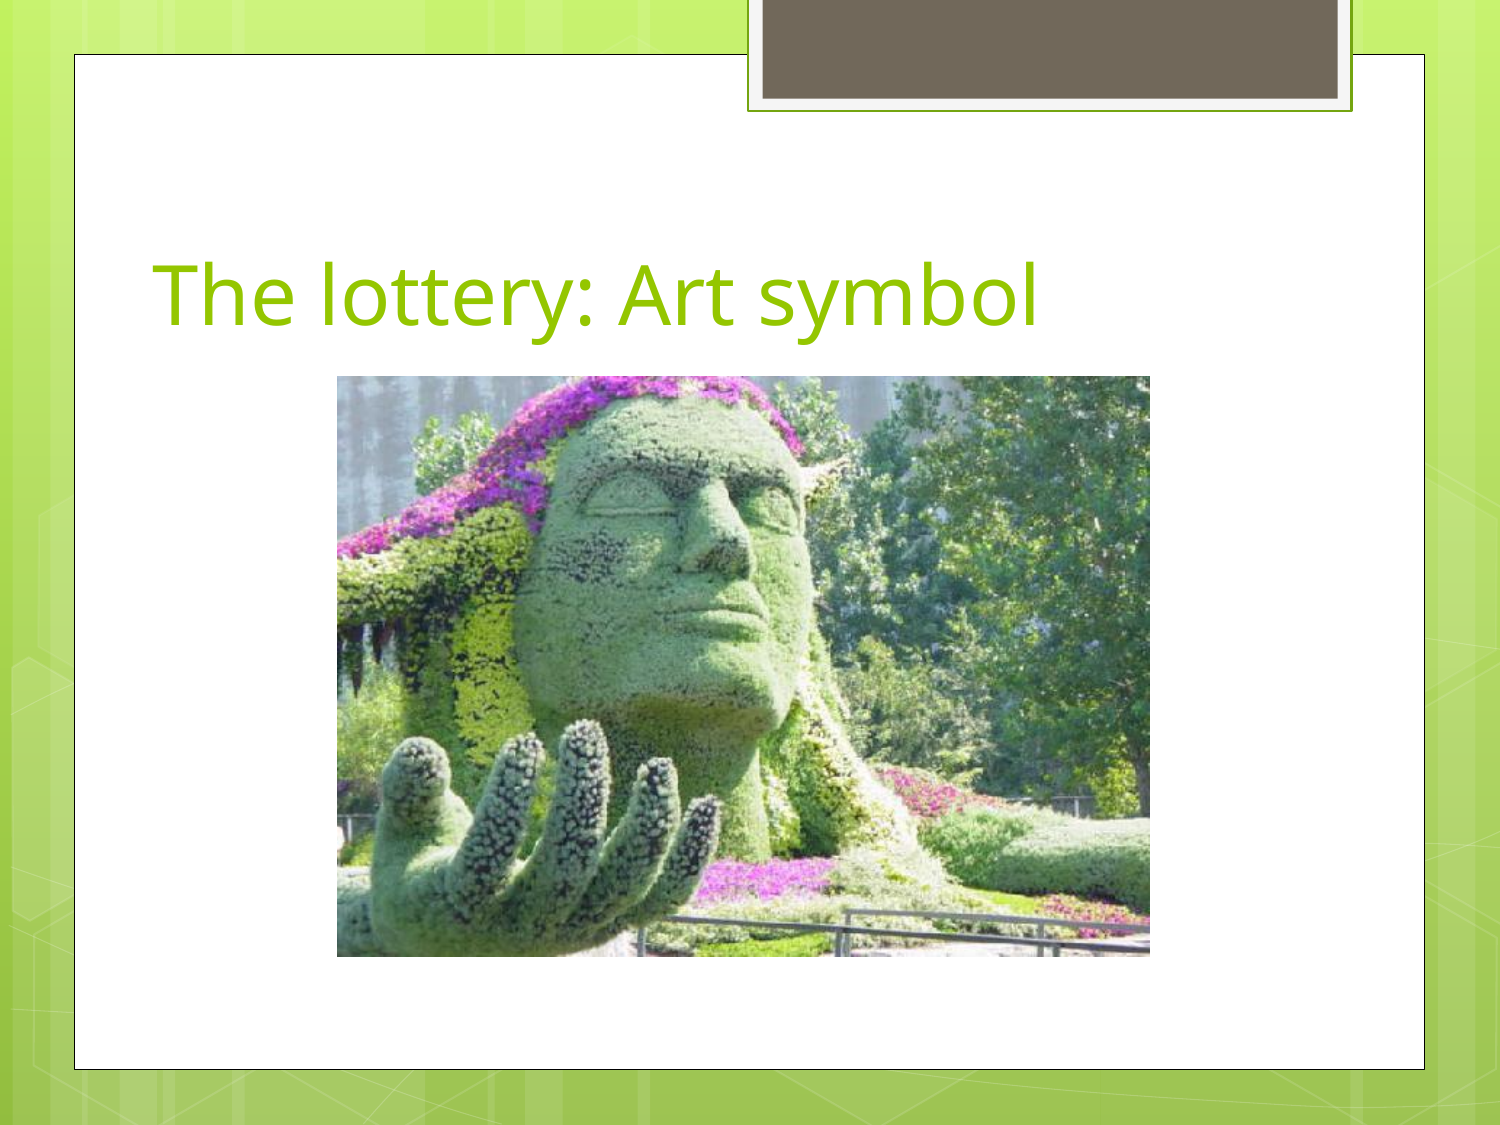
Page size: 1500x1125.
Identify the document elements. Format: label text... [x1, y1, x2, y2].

title The lottery: Art symbol [137, 162, 1290, 350]
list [337, 376, 1151, 958]
